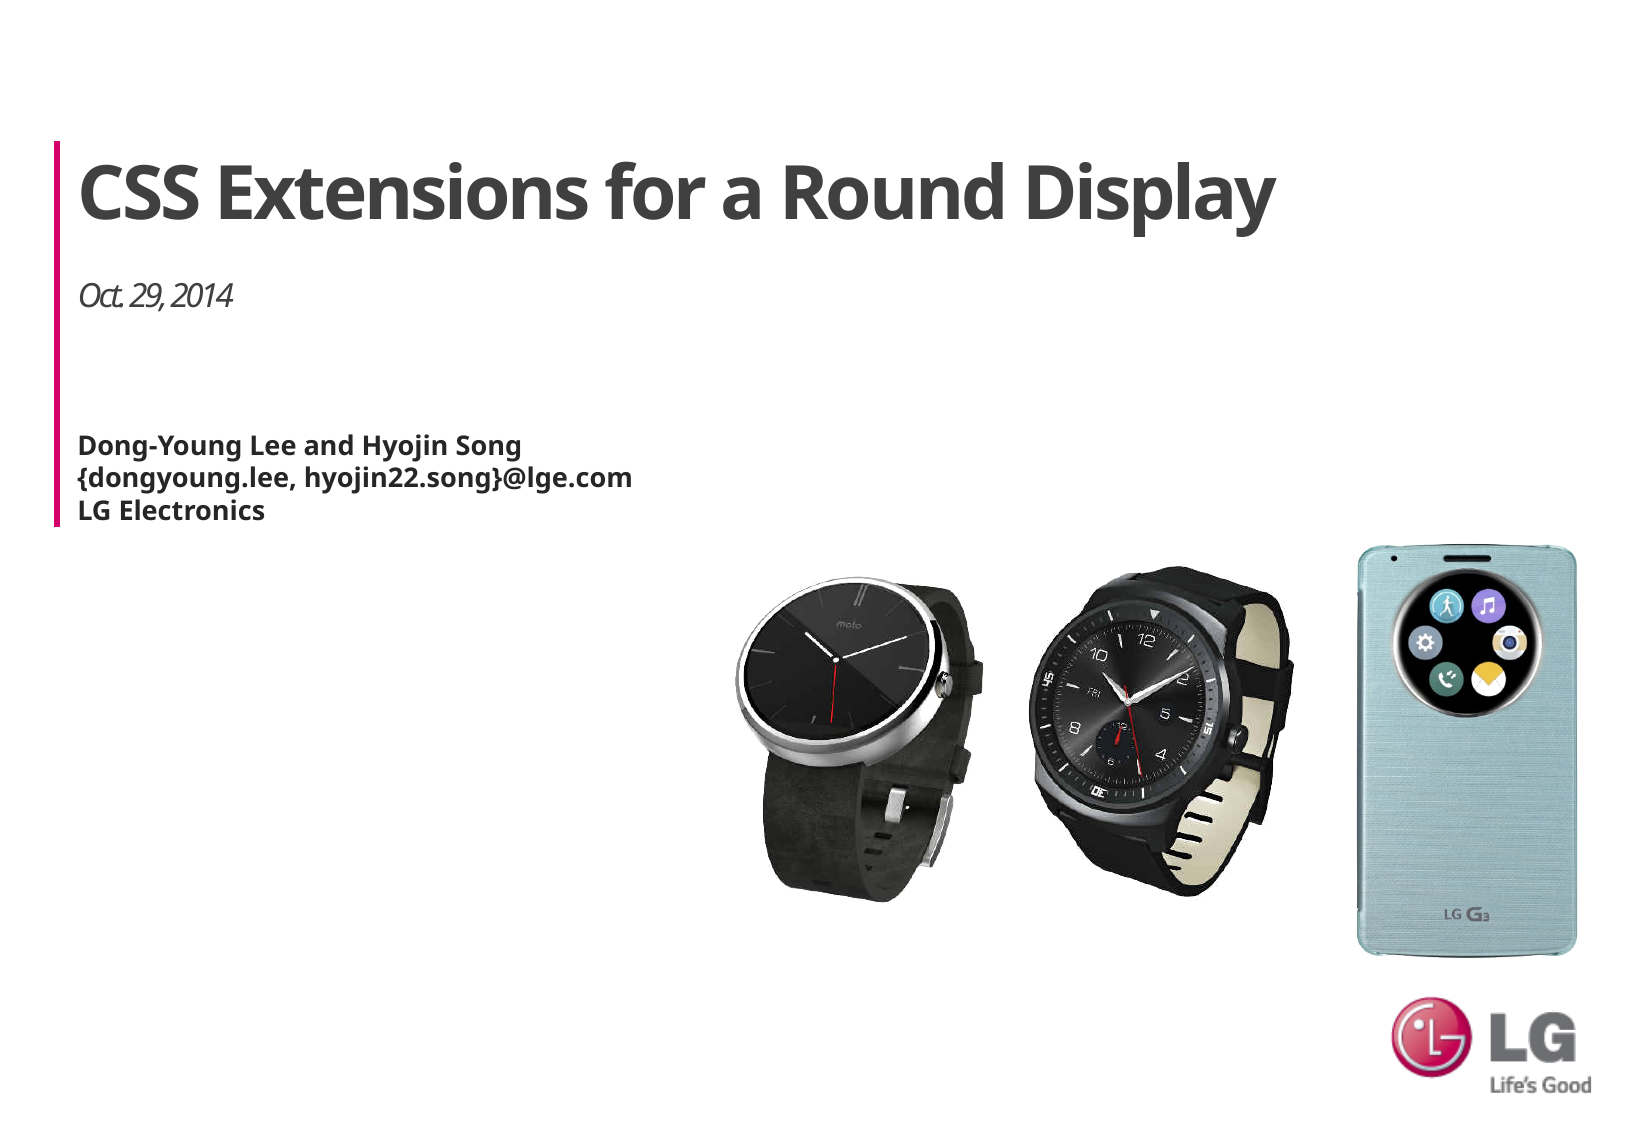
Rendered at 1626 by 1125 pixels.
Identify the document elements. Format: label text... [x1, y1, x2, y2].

picture [727, 570, 992, 906]
picture [1343, 535, 1605, 1097]
text_box Dong-Young Lee and Hyojin Song {dongyoung.lee, hyojin22.song}@lge.com LG Electronics [62, 421, 955, 533]
picture [1013, 551, 1304, 924]
text_box CSS Extensions for a Round Display Oct. 29, 2014 [62, 137, 1557, 421]
